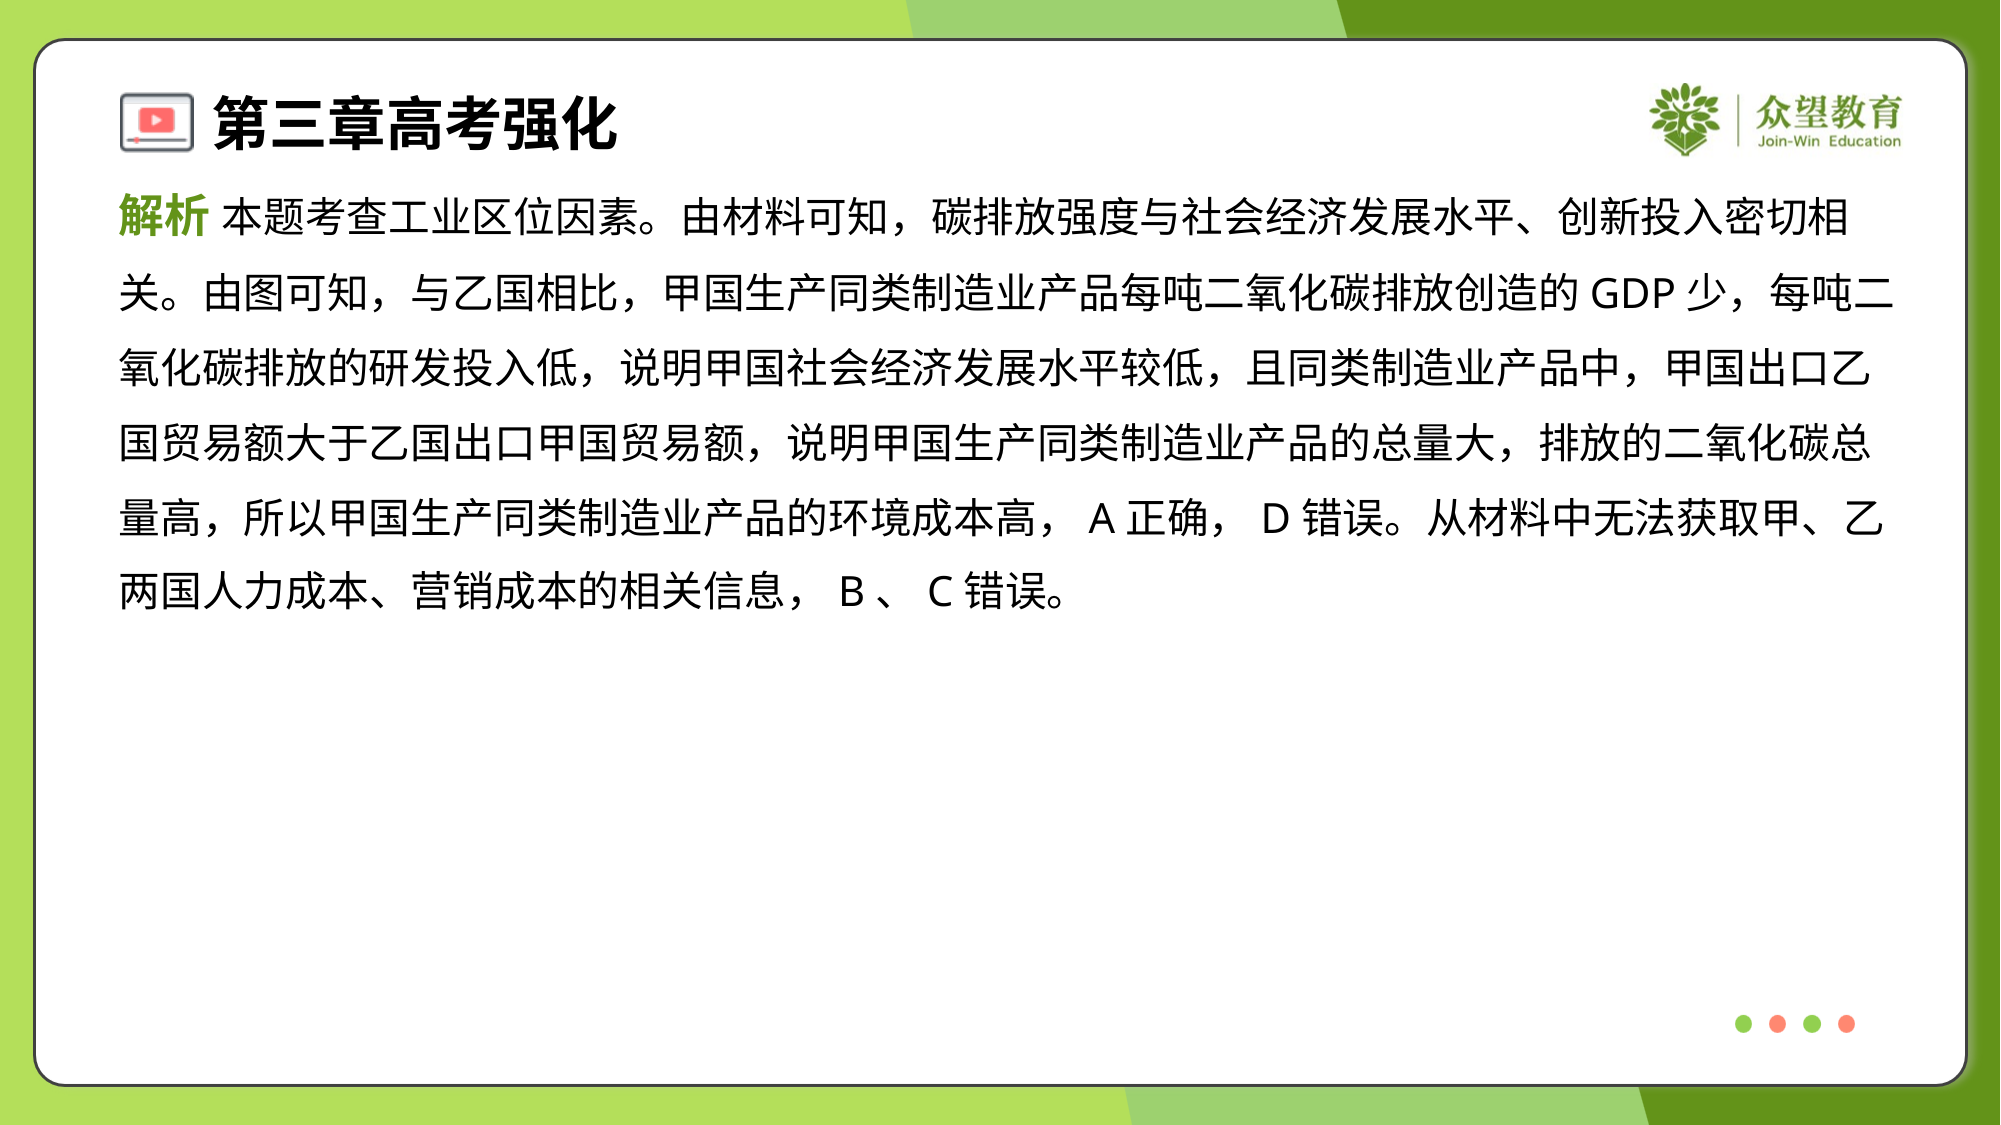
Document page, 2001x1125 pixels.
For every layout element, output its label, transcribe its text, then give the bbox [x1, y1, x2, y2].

text_box 解析 本题考查工业区位因素。由材料可知，碳排放强度与社会经济发展水平、创新投入密切相 关。由图可知，与乙国相比，甲国生产同类制造业产品每吨二氧化碳排放创造的GDP少，每吨二 氧化碳排放的研发投入低，说明甲国社会经济发展水平较低，且同类制造业产品中，甲国出口乙 国贸易额大于乙国出口甲国贸易额，说明甲国生产同类制造业产品的总量大，排放的二氧化碳总 量高，所以甲国生产同类制造业产品的环境成本高，A正确，D错误。从材料中无法获取甲、乙 两国人力成本、营销成本的相关信息，B、C错误。 [118, 164, 1883, 608]
picture [0, 0, 2000, 1125]
